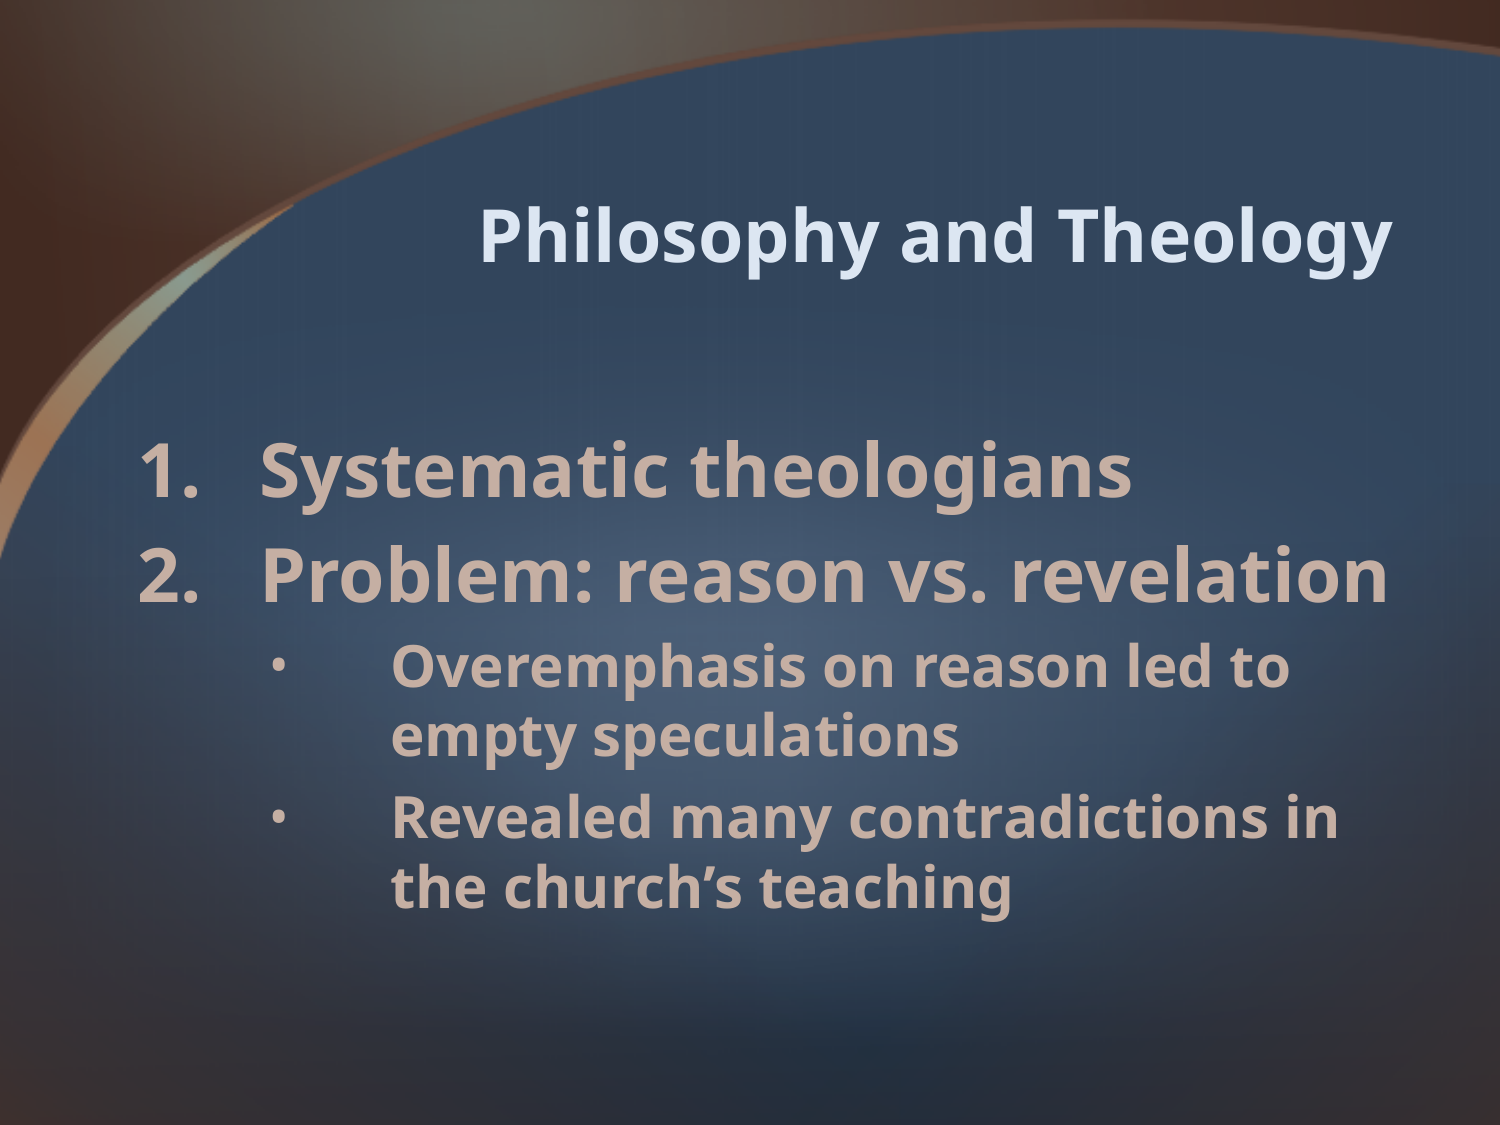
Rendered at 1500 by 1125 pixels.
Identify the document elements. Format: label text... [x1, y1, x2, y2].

list Systematic theologians Problem: reason vs. revelation Overemphasis on reason led to empty speculations Revealed many contradictions in the church’s teaching [122, 414, 1464, 1090]
title Philosophy and Theology [447, 139, 1423, 328]
picture [0, 0, 1500, 1125]
